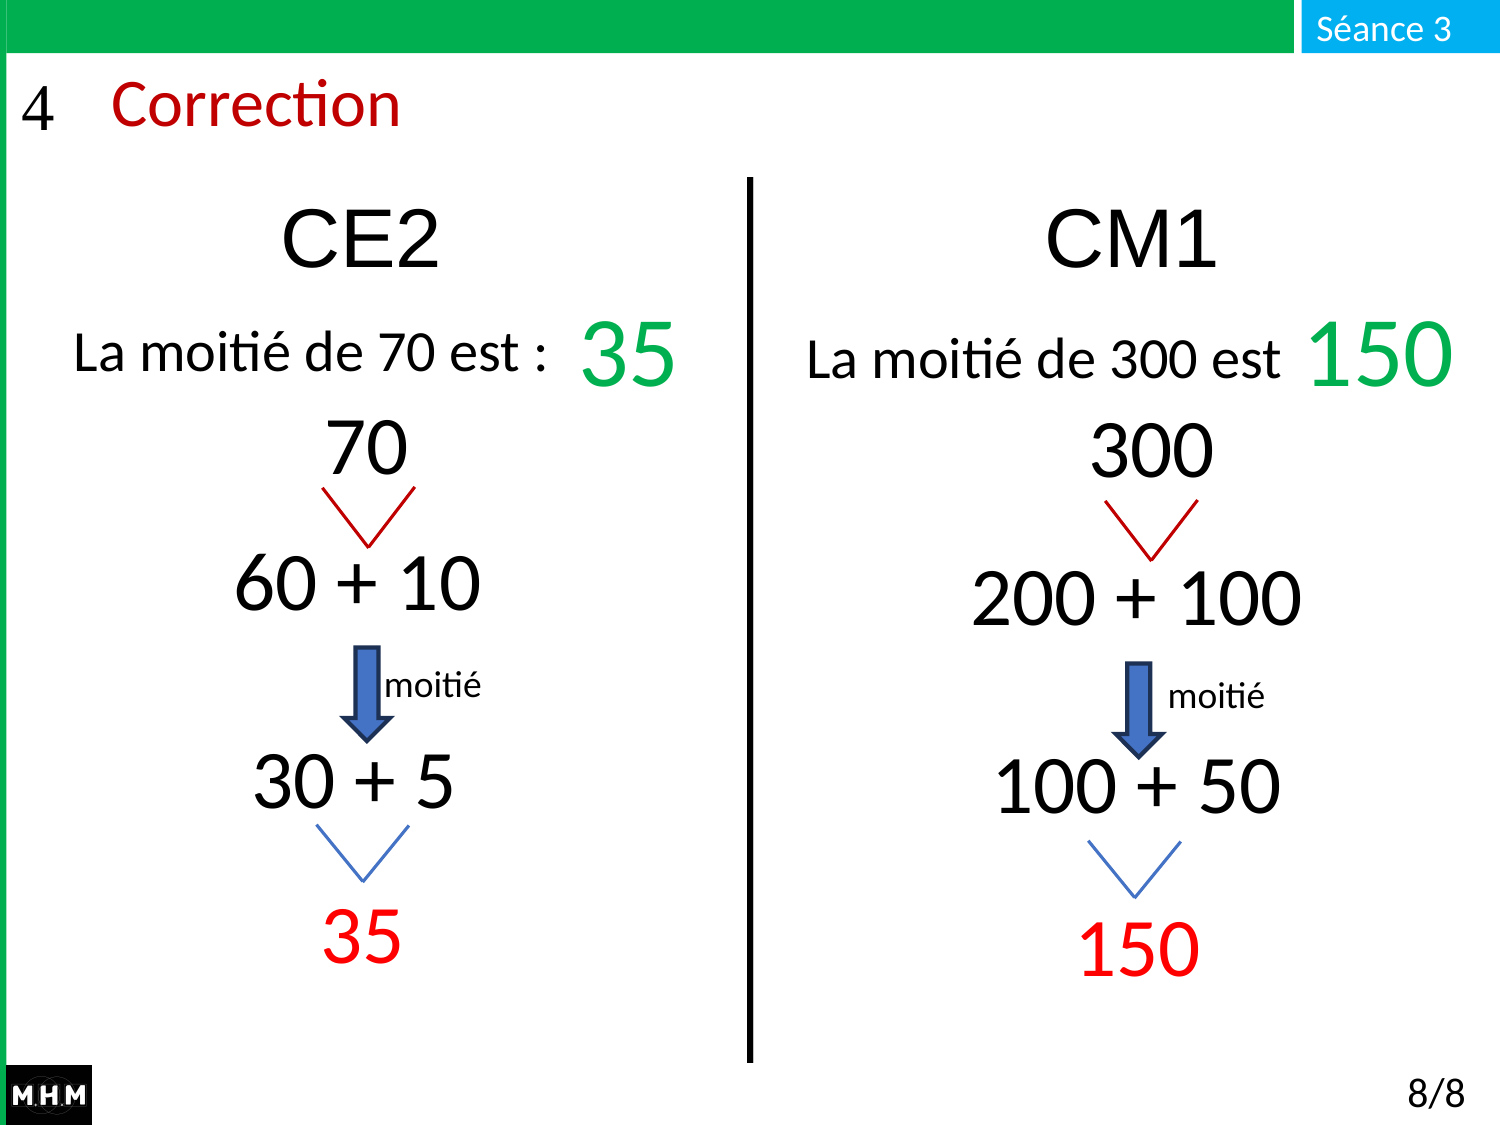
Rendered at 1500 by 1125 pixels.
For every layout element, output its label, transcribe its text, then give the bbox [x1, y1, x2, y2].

text_box 70 [308, 383, 426, 499]
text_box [1104, 499, 1198, 562]
text_box La moitié de 70 est : [59, 236, 609, 436]
text_box 30 + 5 [206, 717, 502, 833]
picture [6, 1065, 92, 1125]
text_box [338, 645, 396, 717]
text_box CE2 CM1 [265, 177, 1240, 285]
text_box 300 [1062, 387, 1241, 502]
list 8/8 [1373, 1064, 1500, 1125]
text_box 100 + 50 [974, 723, 1300, 838]
text_box 35 [285, 873, 439, 988]
text_box moitié [369, 652, 604, 713]
text_box La moitié de 300 est : [791, 243, 1341, 443]
text_box 150 [1281, 278, 1477, 414]
text_box moitié [1152, 663, 1388, 724]
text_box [316, 824, 410, 883]
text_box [1088, 840, 1181, 899]
title Correction [96, 60, 1391, 150]
text_box 200 + 100 [944, 534, 1329, 650]
text_box [1125, 661, 1153, 723]
text_box 60 + 10 [212, 519, 502, 635]
text_box 150 [1049, 885, 1227, 1001]
text_box 35 [561, 278, 697, 414]
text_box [322, 486, 415, 549]
